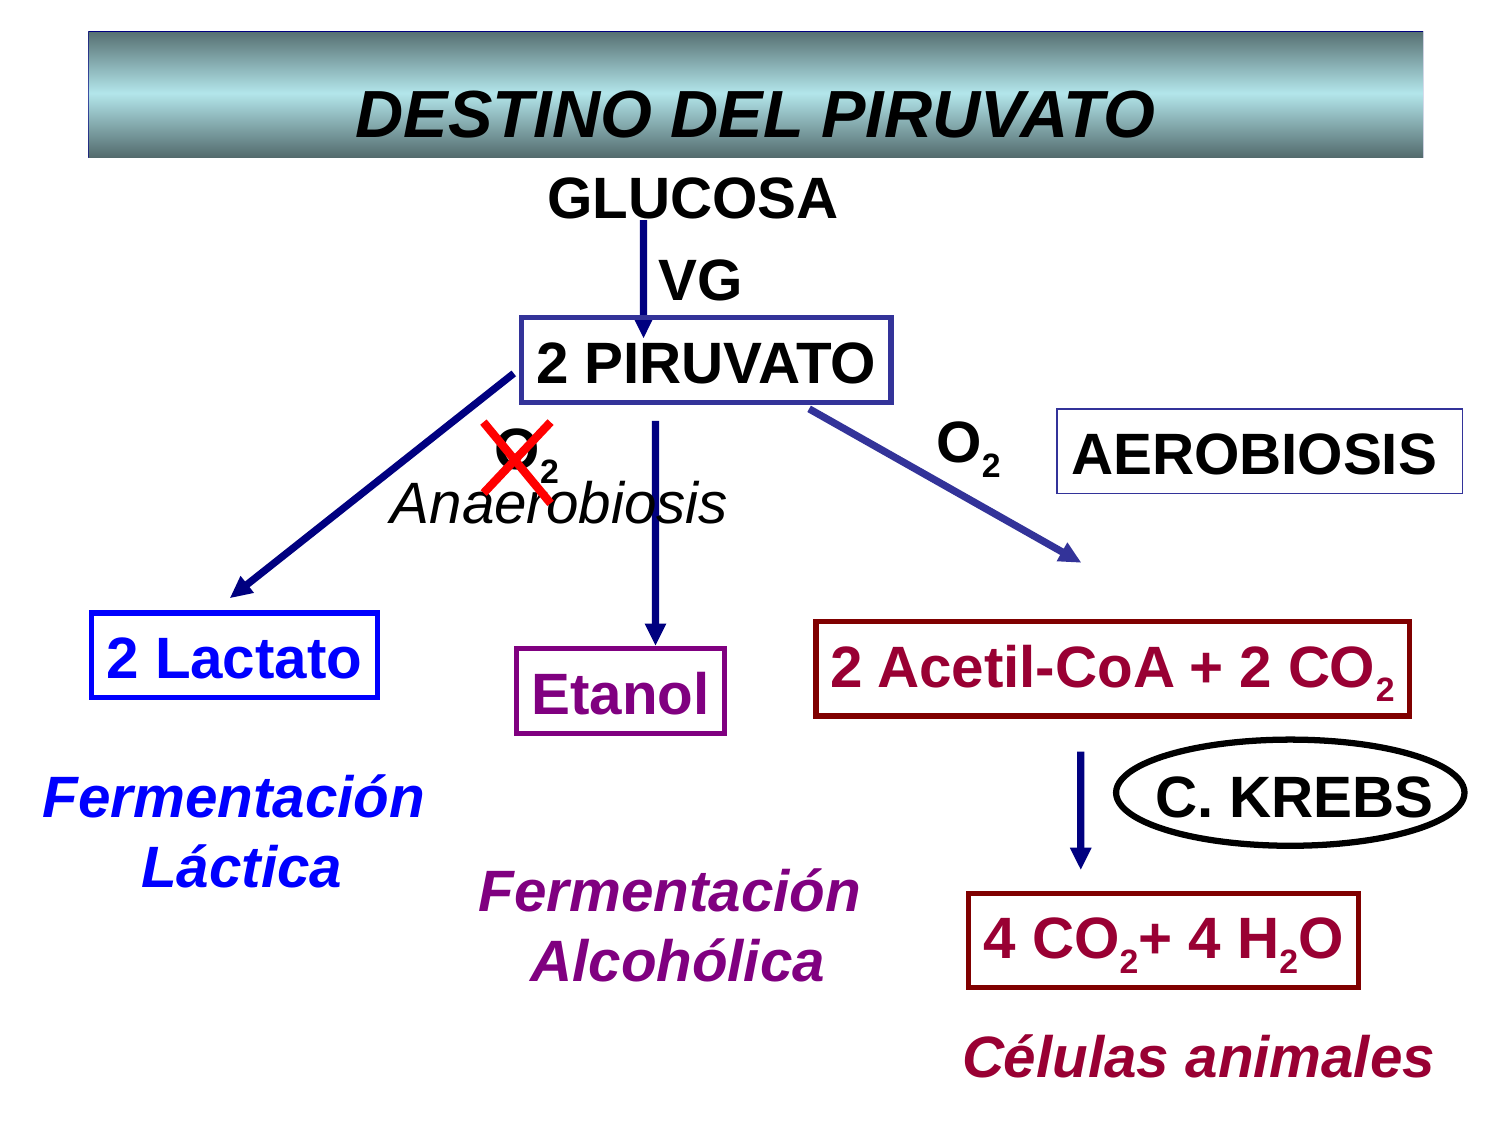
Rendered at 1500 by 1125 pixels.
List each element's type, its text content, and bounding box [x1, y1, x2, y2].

text_box [649, 552, 662, 646]
text_box 2 Acetil-CoA + 2 CO2 [816, 621, 1410, 716]
text_box 2 Lactato [91, 612, 378, 698]
text_box Fermentación Láctica [29, 751, 455, 907]
text_box AEROBIOSIS [1056, 408, 1463, 494]
text_box C. KREBS [1403, 751, 1449, 770]
text_box [823, 417, 1081, 563]
text_box C. KREBS [1140, 751, 1178, 765]
text_box C. KREBS [1392, 816, 1449, 837]
text_box [230, 487, 370, 598]
text_box C. KREBS [1140, 821, 1189, 837]
text_box 4 CO2+ 4 H2O [968, 893, 1359, 988]
text_box O2 [921, 397, 1057, 492]
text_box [375, 403, 745, 544]
text_box [1074, 751, 1087, 870]
text_box Etanol [516, 648, 725, 734]
text_box Fermentación Alcohólica [478, 846, 878, 1001]
text_box DESTINO DEL PIRUVATO [88, 31, 1424, 158]
text_box [1116, 739, 1465, 846]
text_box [513, 152, 900, 409]
text_box Células animales [950, 1011, 1447, 1097]
